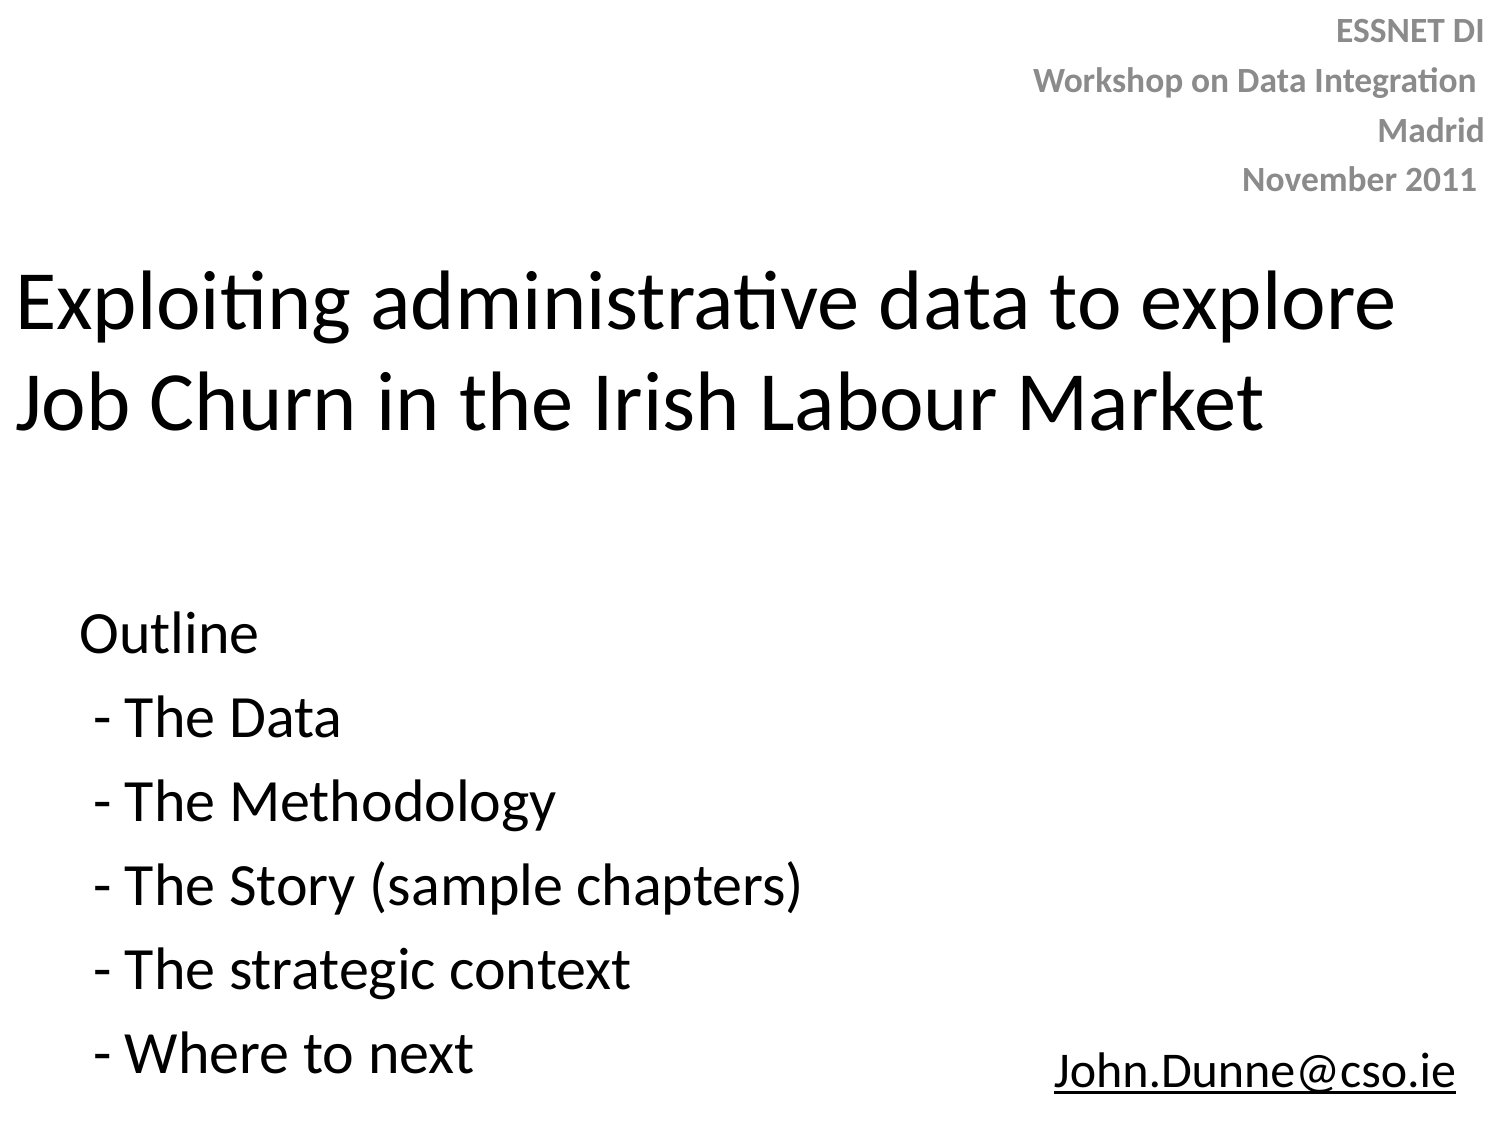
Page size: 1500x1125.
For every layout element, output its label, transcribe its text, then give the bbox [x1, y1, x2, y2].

text_box Outline - The Data - The Methodology - The Story (sample chapters) - The strategic context - Where to next [64, 586, 928, 1094]
subtitle ESSNET DI Workshop on Data Integration Madrid November 2011 [41, 0, 1500, 209]
title Exploiting administrative data to explore Job Churn in the Irish Labour Market [0, 196, 1442, 497]
text_box John.Dunne@cso.ie [972, 1030, 1483, 1105]
